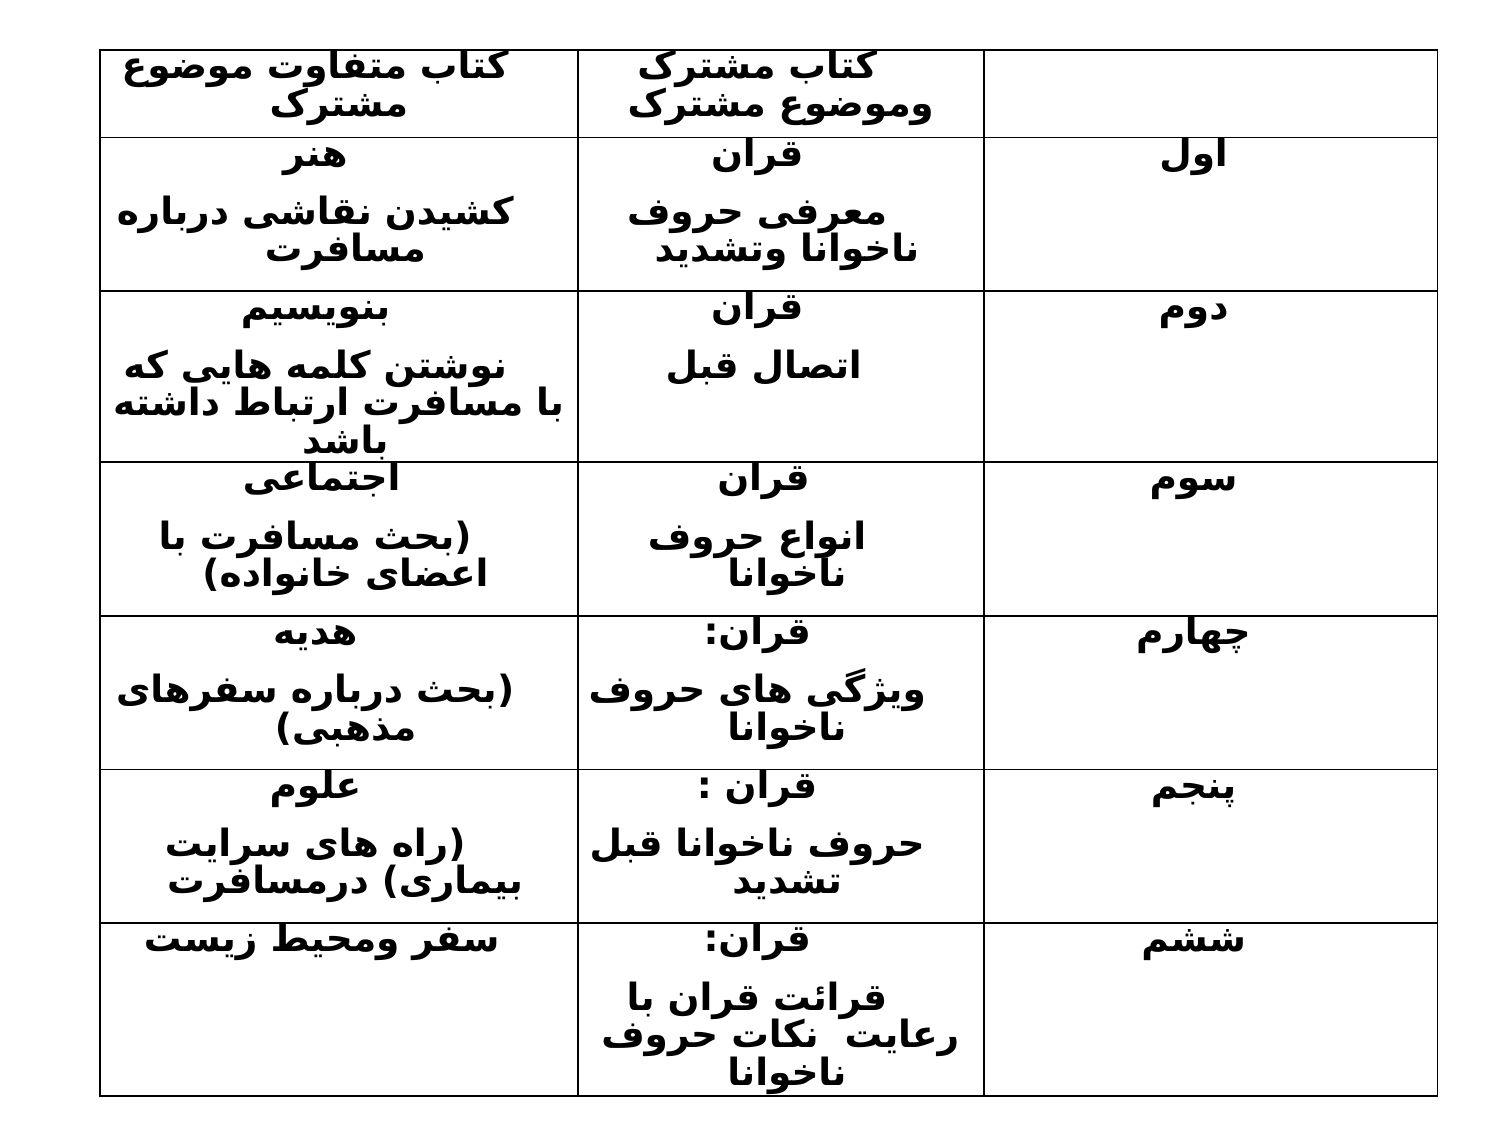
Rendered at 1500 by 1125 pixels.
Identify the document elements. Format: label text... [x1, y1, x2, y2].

table_cell هنر کشیدن نقاشی درباره مسافرت [101, 138, 577, 290]
table_cell قران : حروف ناخوانا قبل تشدید [579, 770, 983, 922]
table_cell دوم [985, 292, 1437, 461]
table_cell قران معرفی حروف ناخوانا وتشدید [579, 138, 983, 290]
table_cell سوم [985, 463, 1437, 615]
table_cell پنجم [985, 770, 1437, 922]
table_cell سفر ومحیط زیست [101, 924, 577, 1095]
table_cell علوم (راه های سرایت بیماری) درمسافرت [101, 770, 577, 922]
table_cell قران انواع حروف ناخوانا [579, 463, 983, 615]
table_cell چهارم [985, 617, 1437, 769]
table_cell اول [985, 138, 1437, 290]
table_cell قران: قرائت قران با رعایت نکات حروف ناخوانا [579, 924, 983, 1095]
table_cell هدیه (بحث درباره سفرهای مذهبی) [101, 617, 577, 769]
table_header کتاب مشترک وموضوع مشترک [579, 51, 983, 137]
table_header [985, 51, 1437, 137]
table_cell قران اتصال قبل [579, 292, 983, 461]
table_cell بنویسیم نوشتن کلمه هایی که با مسافرت ارتباط داشته باشد [101, 292, 577, 461]
table_cell اجتماعی (بحث مسافرت با اعضای خانواده) [101, 463, 577, 615]
table_header کتاب متفاوت موضوع مشترک [101, 51, 577, 137]
table_cell قران: ویژگی های حروف ناخوانا [579, 617, 983, 769]
table_cell ششم [985, 924, 1437, 1095]
